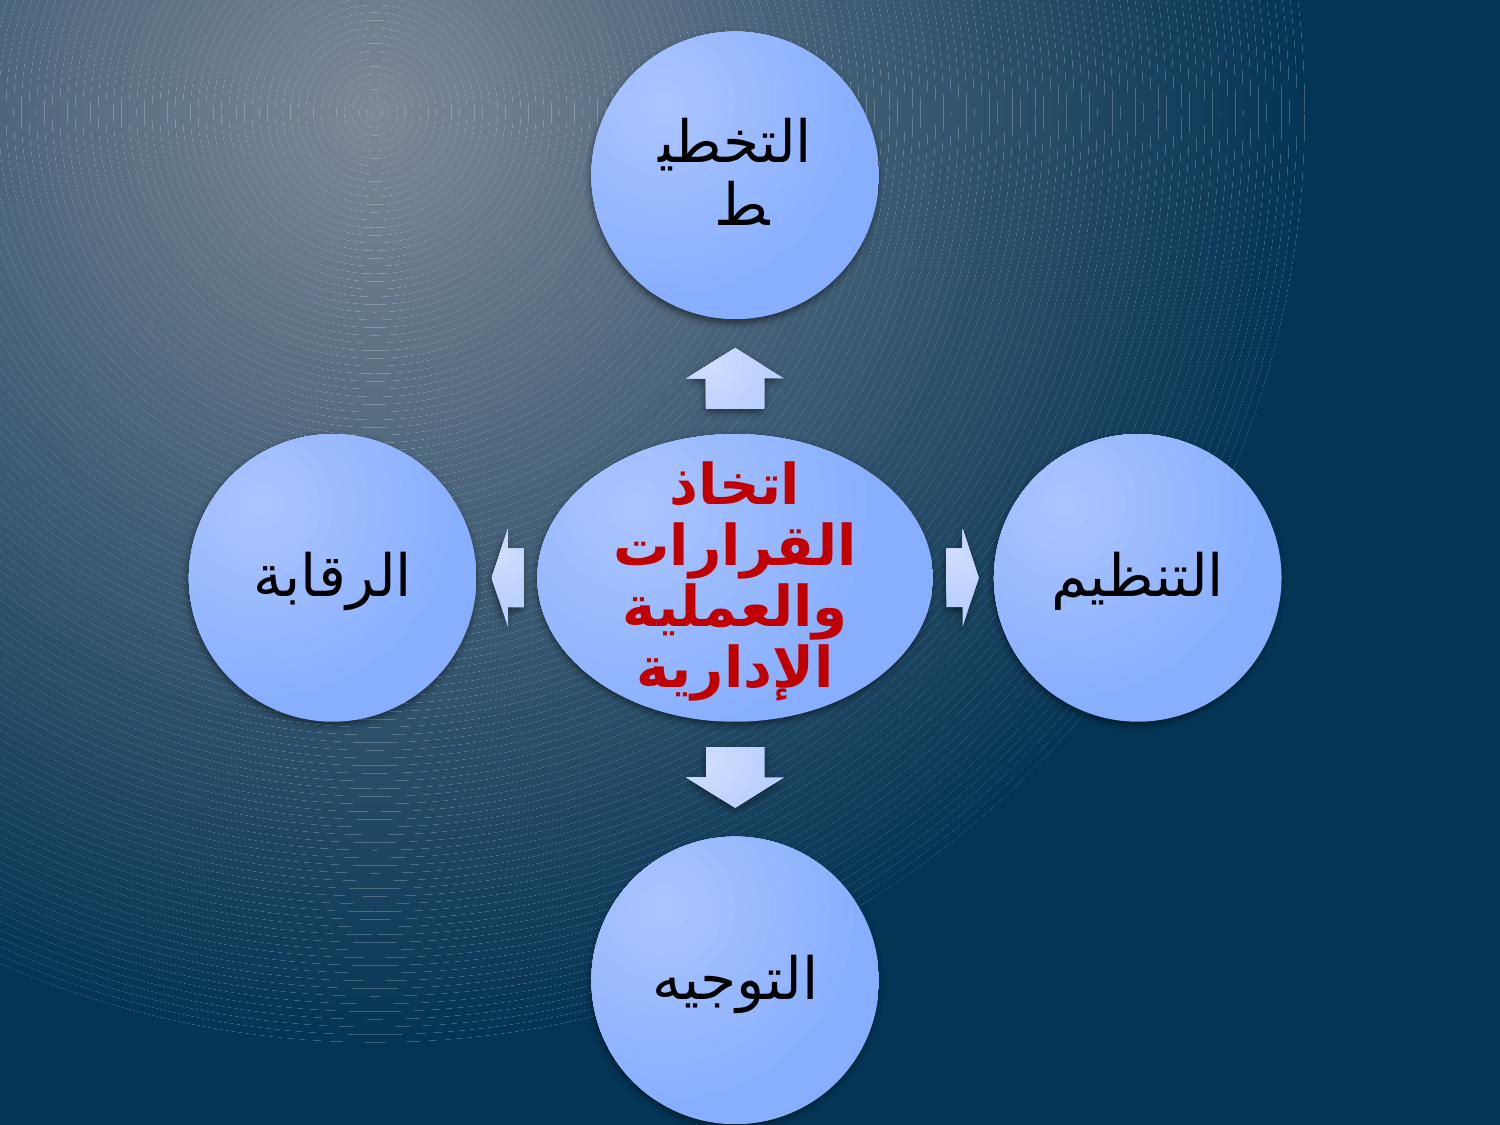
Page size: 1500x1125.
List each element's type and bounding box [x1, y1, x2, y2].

text_box [0, 30, 1471, 1125]
